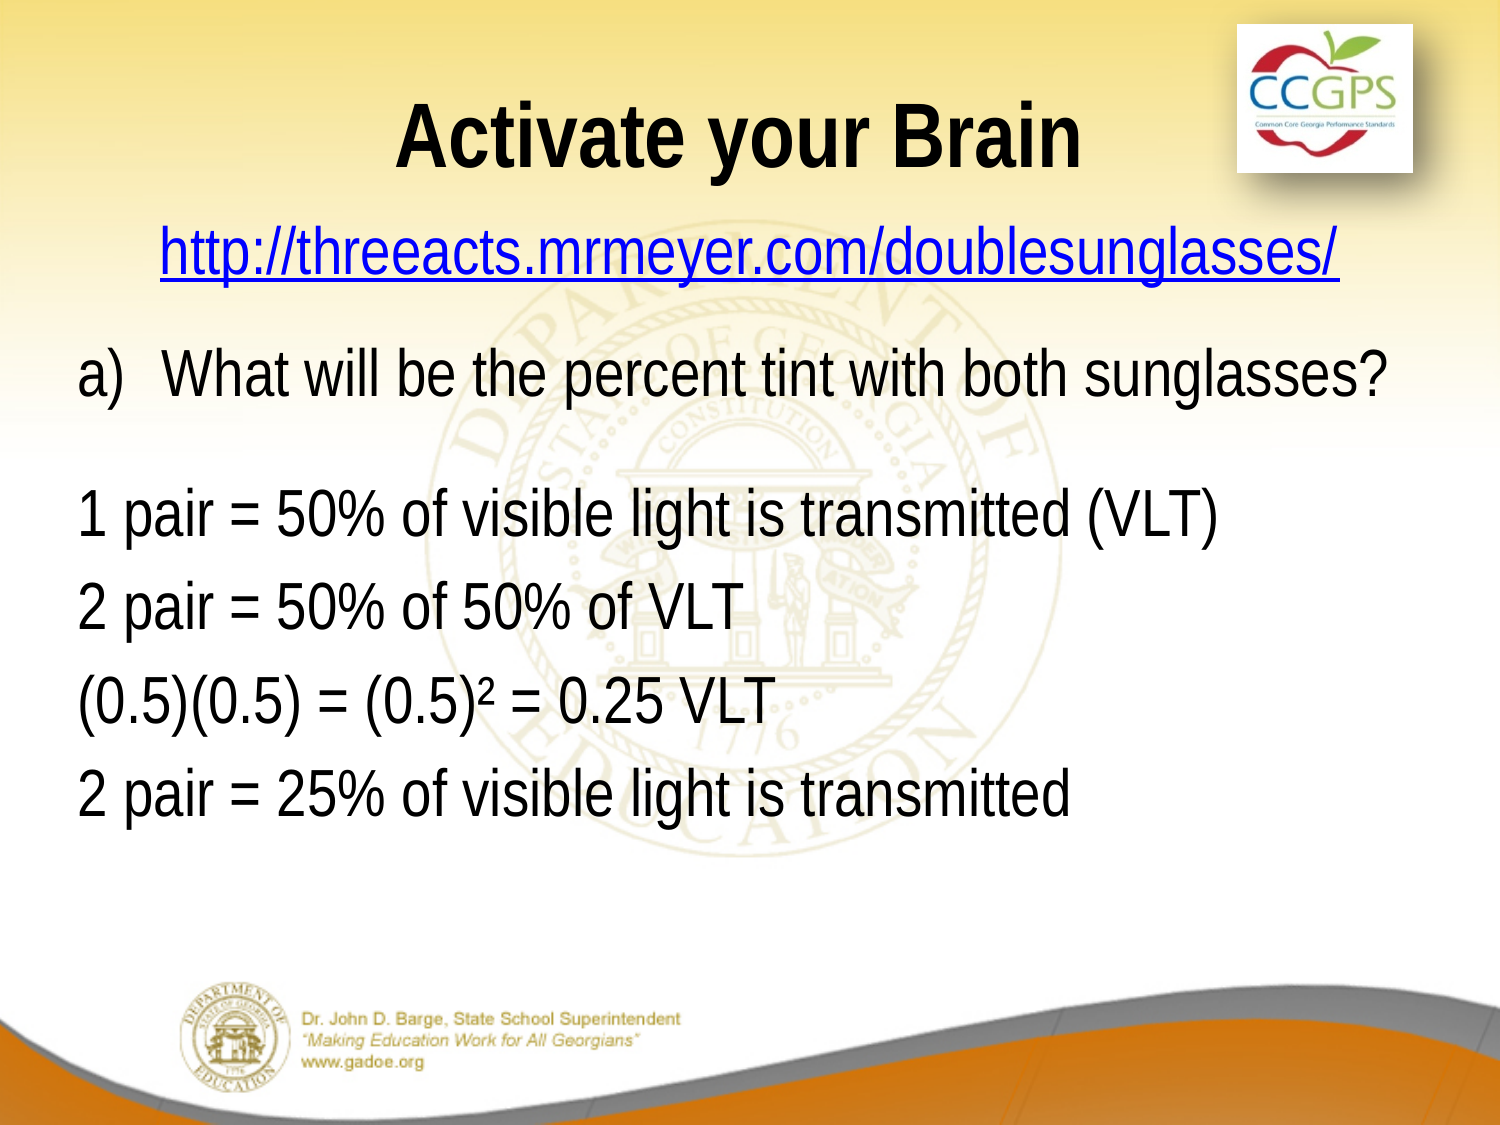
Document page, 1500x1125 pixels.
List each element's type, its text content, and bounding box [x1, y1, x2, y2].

title Activate your Brain [112, 49, 1231, 199]
subtitle http://threeacts.mrmeyer.com/doublesunglasses/ What will be the percent tint with both sunglasses? 1 pair = 50% of visible light is transmitted (VLT) 2 pair = 50% of 50% of VLT (0.5)(0.5) = (0.5)² = 0.25 VLT 2 pair = 25% of visible light is transmitted [62, 199, 1438, 951]
picture [0, 0, 1500, 1125]
